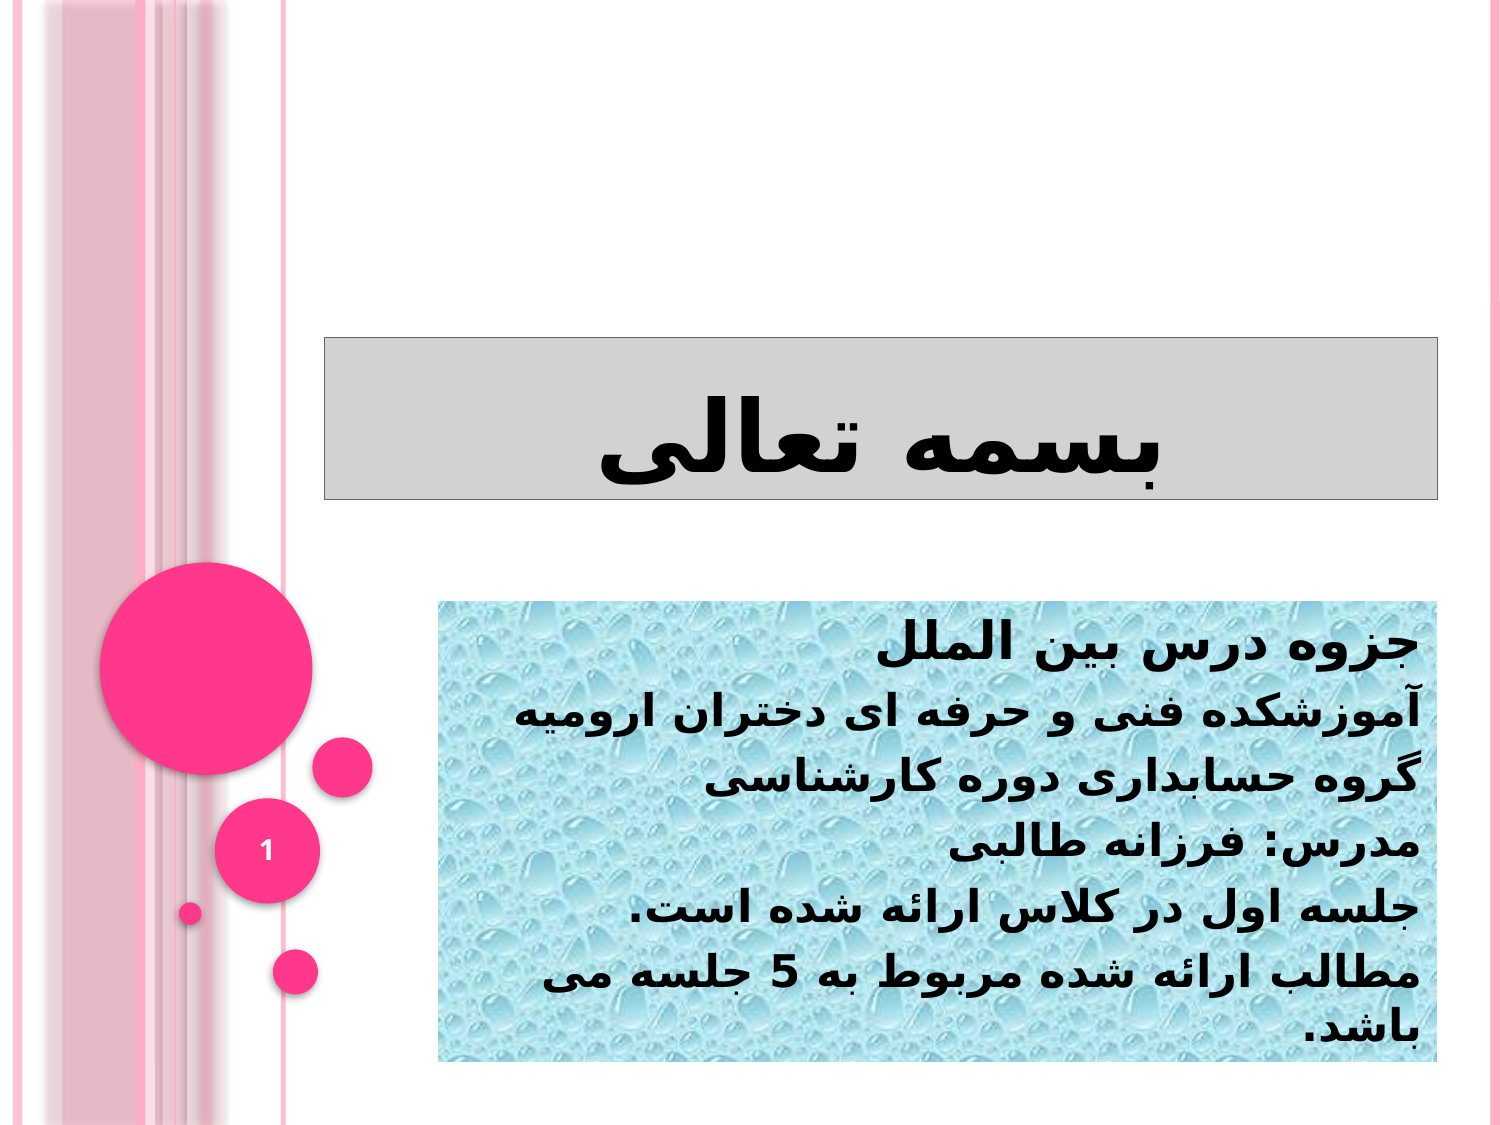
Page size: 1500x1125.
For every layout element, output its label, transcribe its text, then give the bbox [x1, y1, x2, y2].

slide_number 1 [217, 808, 318, 894]
subtitle جزوه درس بین الملل آموزشکده فنی و حرفه ای دختران ارومیه گروه حسابداری دوره کارشناسی مدرس: فرزانه طالبی جلسه اول در کلاس ارائه شده است. مطالب ارائه شده مربوط به 5 جلسه می باشد. [437, 600, 1438, 1063]
title بسمه تعالی [324, 337, 1438, 500]
